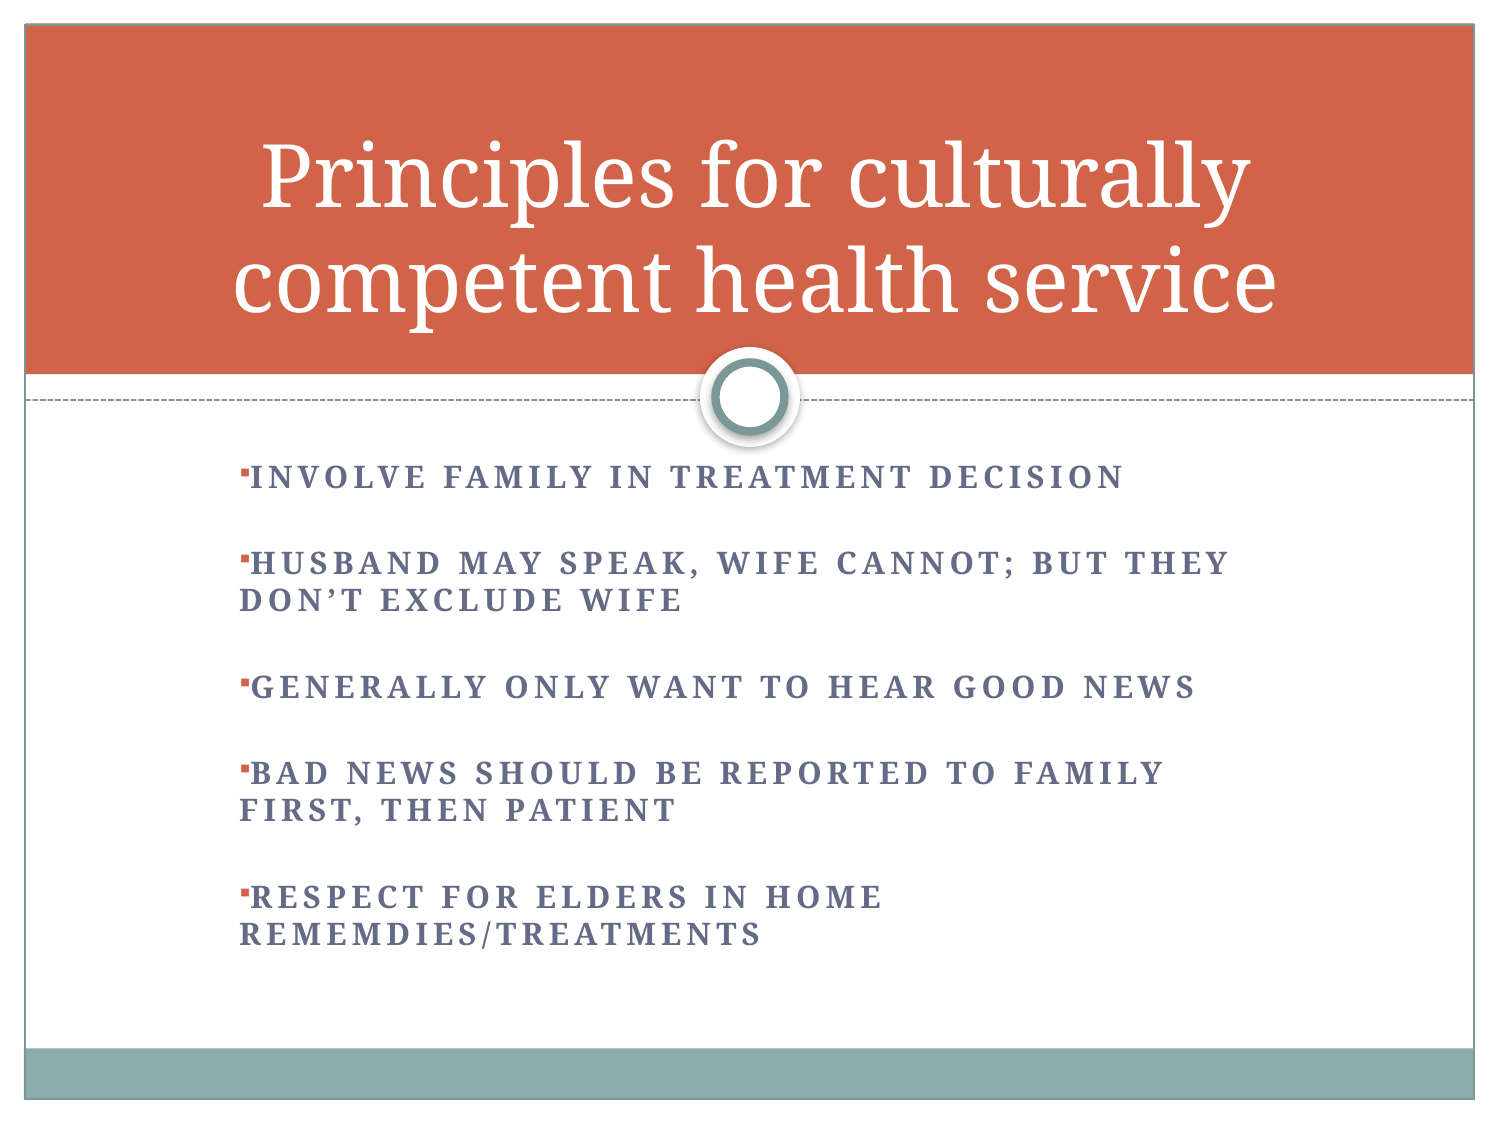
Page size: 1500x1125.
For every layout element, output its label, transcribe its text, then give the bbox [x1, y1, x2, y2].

list Involve family in treatment decision Husband may speak, wife cannot; but they don’t exclude wife Generally only want to hear good news Bad news should be reported to family first, then patient Respect for elders in home rememdies/treatments [224, 450, 1288, 963]
title Principles for culturally competent health service [118, 87, 1394, 338]
